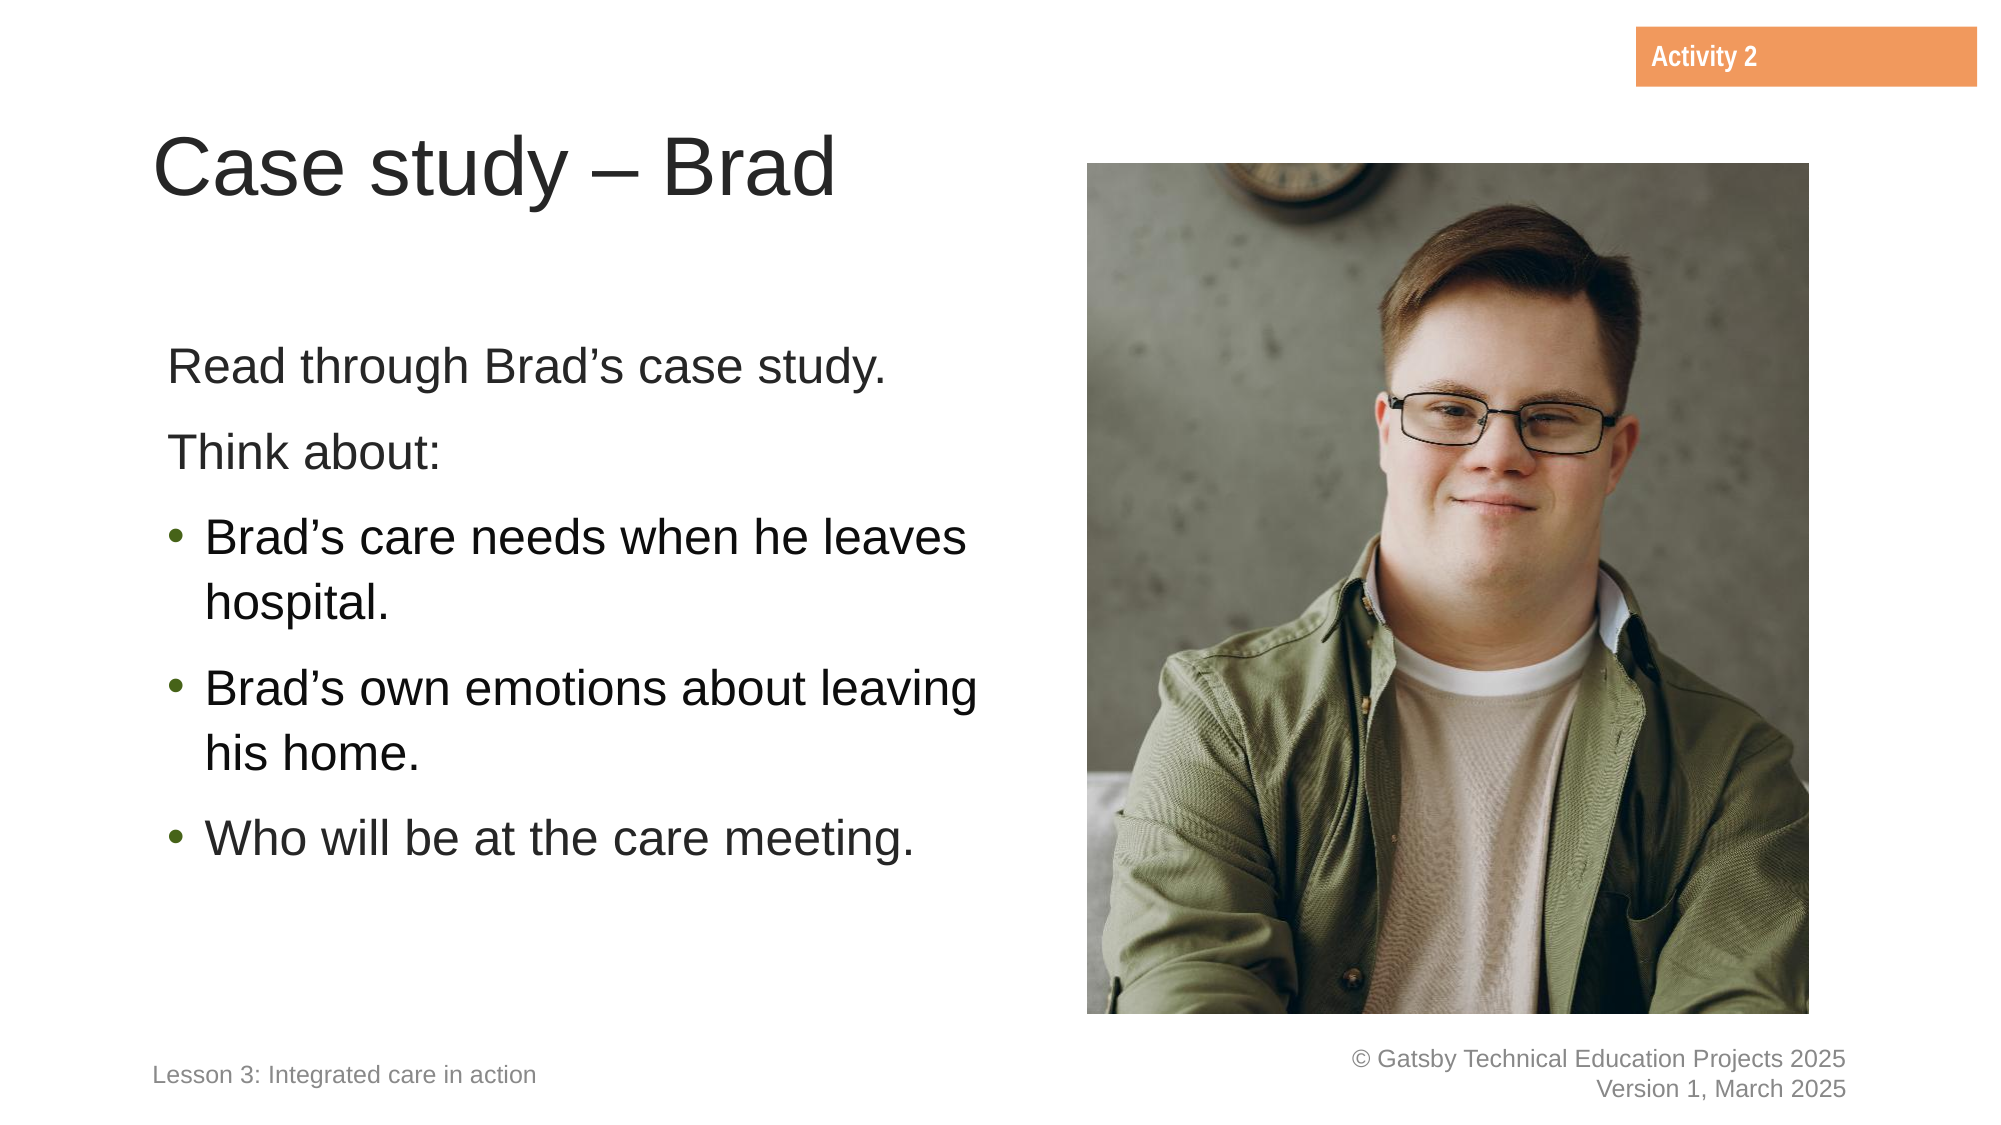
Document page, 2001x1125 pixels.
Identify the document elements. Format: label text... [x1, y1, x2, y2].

list Read through Brad’s case study. Think about: Brad’s care needs when he leaves hospital. Brad’s own emotions about leaving his home. Who will be at the care meeting. [137, 299, 1033, 1014]
title Case study – Brad [137, 59, 1863, 278]
list Activity 2 [1636, 26, 1978, 87]
list Lesson 3: Integrated care in action [137, 1042, 829, 1103]
picture [1086, 162, 1809, 1014]
